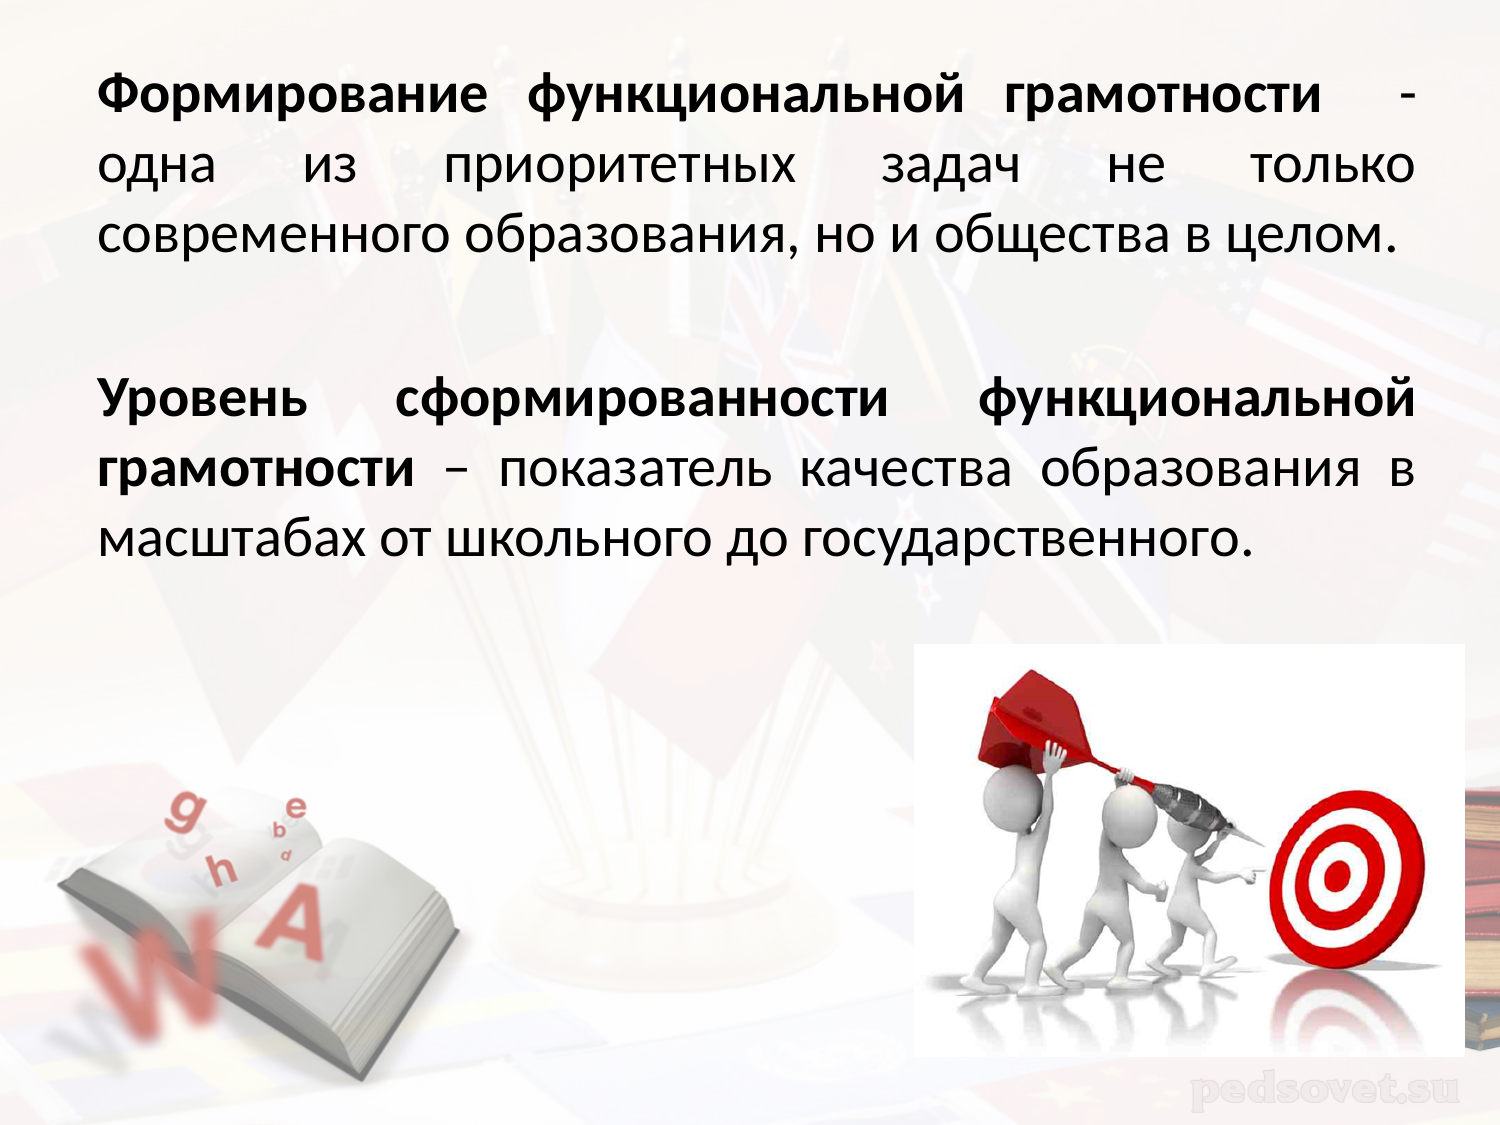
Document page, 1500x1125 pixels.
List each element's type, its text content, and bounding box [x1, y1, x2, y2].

picture [913, 644, 1466, 1058]
list Формирование функциональной грамотности - одна из приоритетных задач не только современного образования, но и общества в целом. Уровень сформированности функциональной грамотности – показатель качества образования в масштабах от школьного до государственного. [82, 46, 1432, 633]
